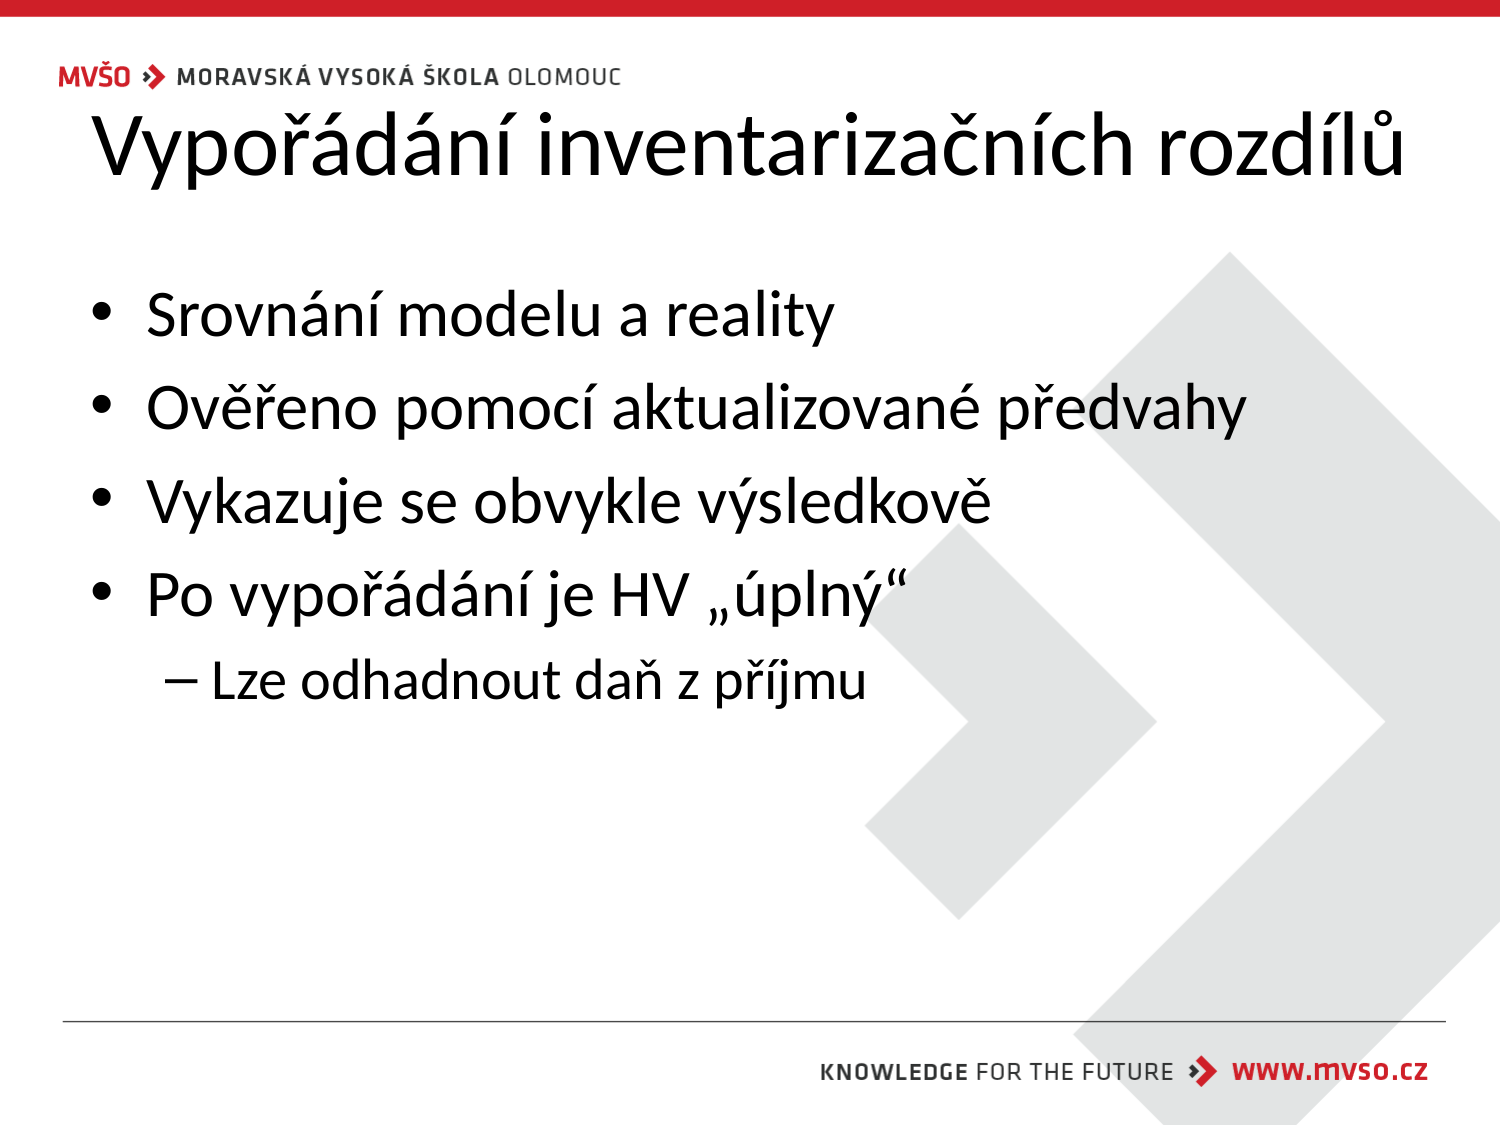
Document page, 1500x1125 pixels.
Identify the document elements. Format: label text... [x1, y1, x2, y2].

title Vypořádání inventarizačních rozdílů [75, 45, 1425, 233]
list Srovnání modelu a reality Ověřeno pomocí aktualizované předvahy Vykazuje se obvykle výsledkově Po vypořádání je HV „úplný“ Lze odhadnout daň z příjmu [75, 262, 1425, 1005]
picture [0, 0, 1500, 1125]
